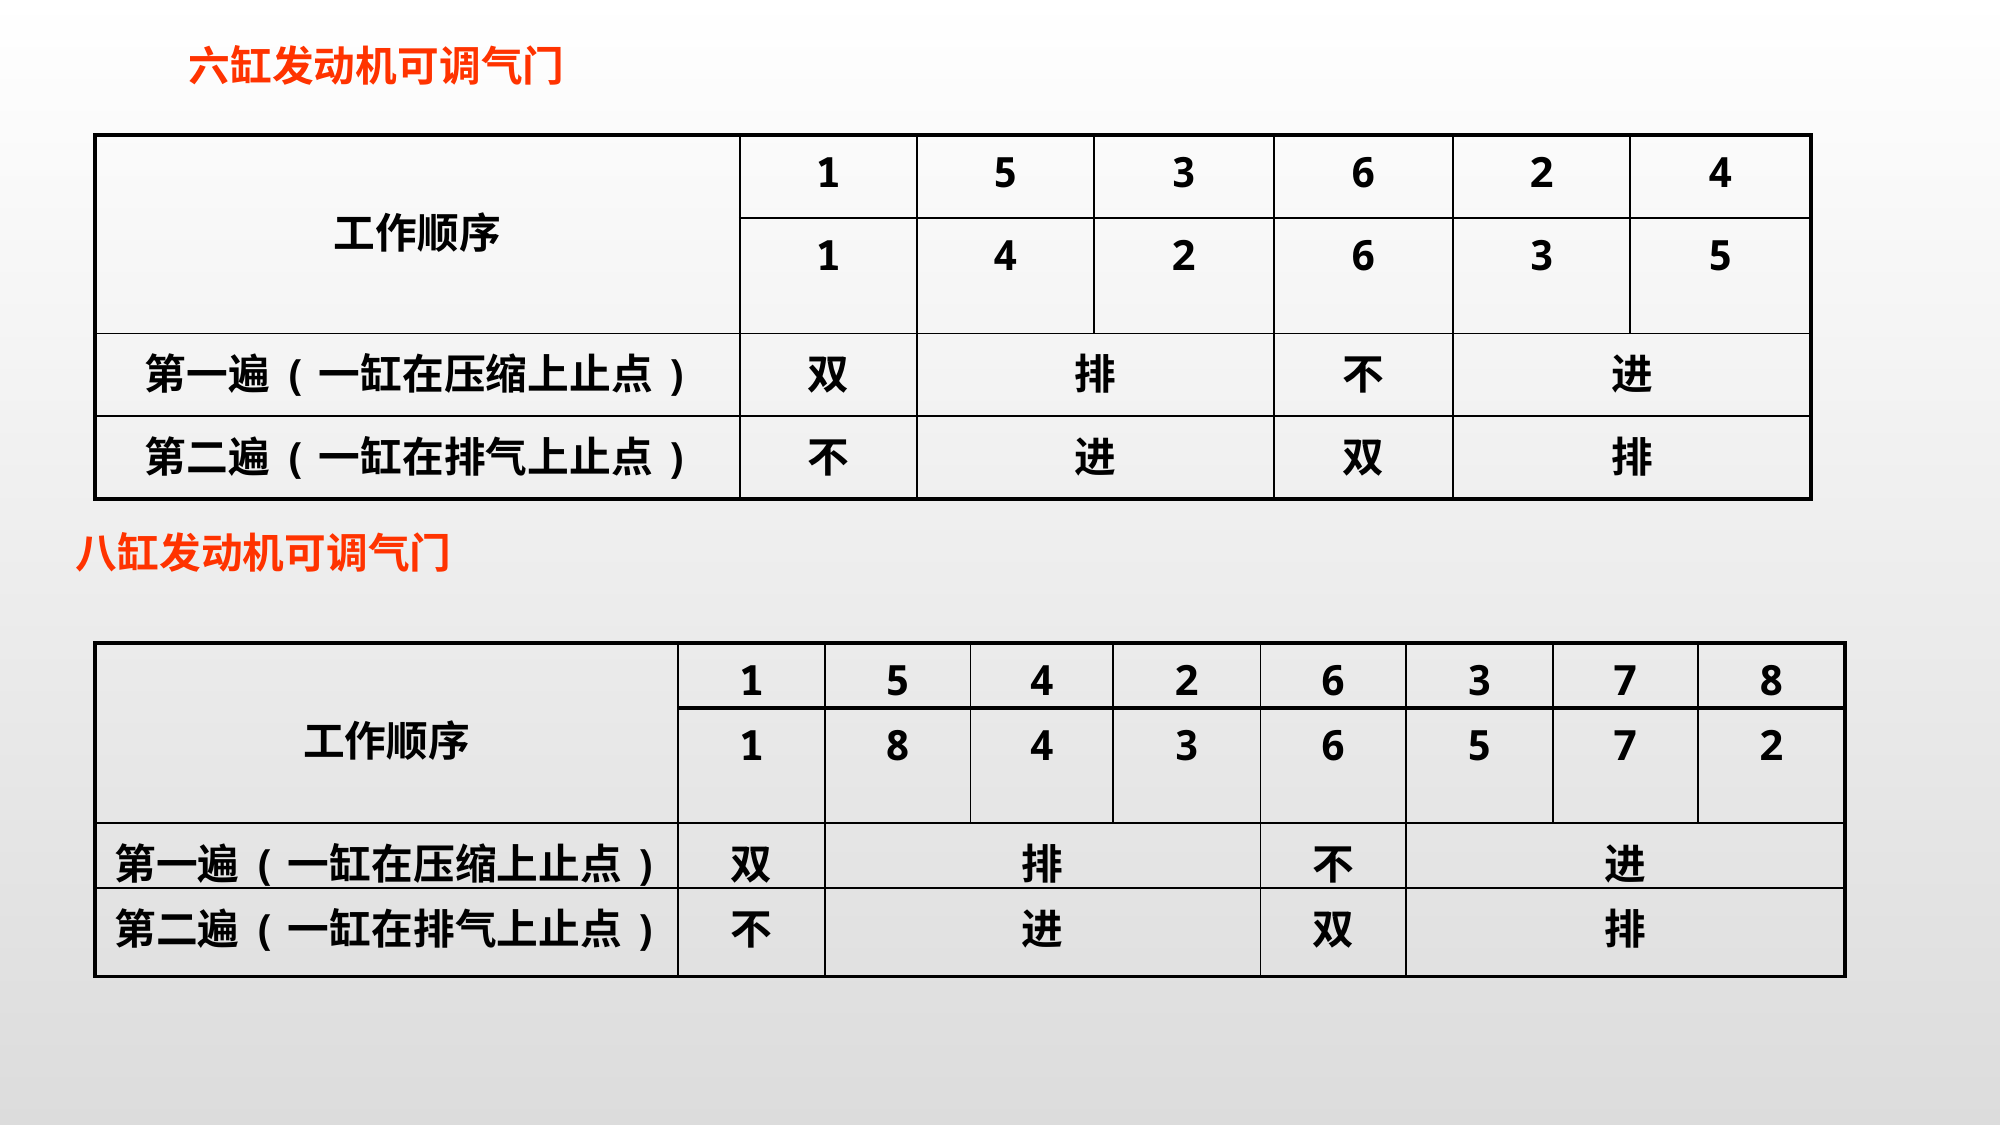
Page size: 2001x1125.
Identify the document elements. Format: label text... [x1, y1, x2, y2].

table_cell 第一遍(一缸在压缩上止点) [97, 824, 677, 887]
table_header 4 [1631, 137, 1809, 217]
table_cell 双 [1261, 889, 1405, 975]
table_cell 进 [918, 417, 1273, 497]
table_header 8 [1699, 645, 1843, 706]
table_cell 进 [826, 889, 1260, 975]
table_cell 不 [741, 417, 916, 497]
table_cell 6 [1275, 219, 1452, 333]
table_cell 8 [826, 710, 970, 822]
table_header 4 [971, 645, 1112, 706]
table_cell 3 [1454, 219, 1629, 333]
table_cell 4 [971, 710, 1112, 822]
table_cell 2 [1699, 710, 1843, 822]
table_header 2 [1454, 137, 1629, 217]
table_cell 排 [918, 334, 1273, 415]
table_cell 3 [1114, 710, 1260, 822]
text_box 六缸发动机可调气门 [174, 31, 580, 97]
table_header 1 [679, 645, 824, 706]
table_cell 6 [1261, 710, 1405, 822]
table_header 5 [826, 645, 970, 706]
table_cell 进 [1407, 824, 1843, 887]
table_cell 第二遍(一缸在排气上止点) [97, 417, 739, 497]
table_header 6 [1261, 645, 1405, 706]
table_cell 第一遍(一缸在压缩上止点) [97, 334, 739, 415]
table_cell 2 [1095, 219, 1273, 333]
table_cell 5 [1631, 219, 1809, 333]
text_box 八缸发动机可调气门 [61, 519, 467, 584]
table_cell 排 [1454, 417, 1809, 497]
table_header 5 [918, 137, 1093, 217]
table_header 2 [1114, 645, 1260, 706]
table_cell 排 [1407, 889, 1843, 975]
table_header 3 [1095, 137, 1273, 217]
table_header 工作顺序 [97, 645, 677, 822]
table_cell 第二遍(一缸在排气上止点) [97, 889, 677, 975]
table_cell 1 [741, 219, 916, 333]
table_cell 5 [1407, 710, 1552, 822]
table_cell 排 [826, 824, 1260, 887]
table_header 7 [1554, 645, 1697, 706]
table_header 3 [1407, 645, 1552, 706]
table_cell 7 [1554, 710, 1697, 822]
table_cell 不 [1275, 334, 1452, 415]
table_cell 双 [679, 824, 824, 887]
table_cell 1 [679, 710, 824, 822]
table_cell 进 [1454, 334, 1809, 415]
table_cell 双 [741, 334, 916, 415]
table_cell 不 [1261, 824, 1405, 887]
table_header 1 [741, 137, 916, 217]
table_cell 4 [918, 219, 1093, 333]
table_cell 不 [679, 889, 824, 975]
table_header 工作顺序 [97, 137, 739, 333]
table_header 6 [1275, 137, 1452, 217]
table_cell 双 [1275, 417, 1452, 497]
